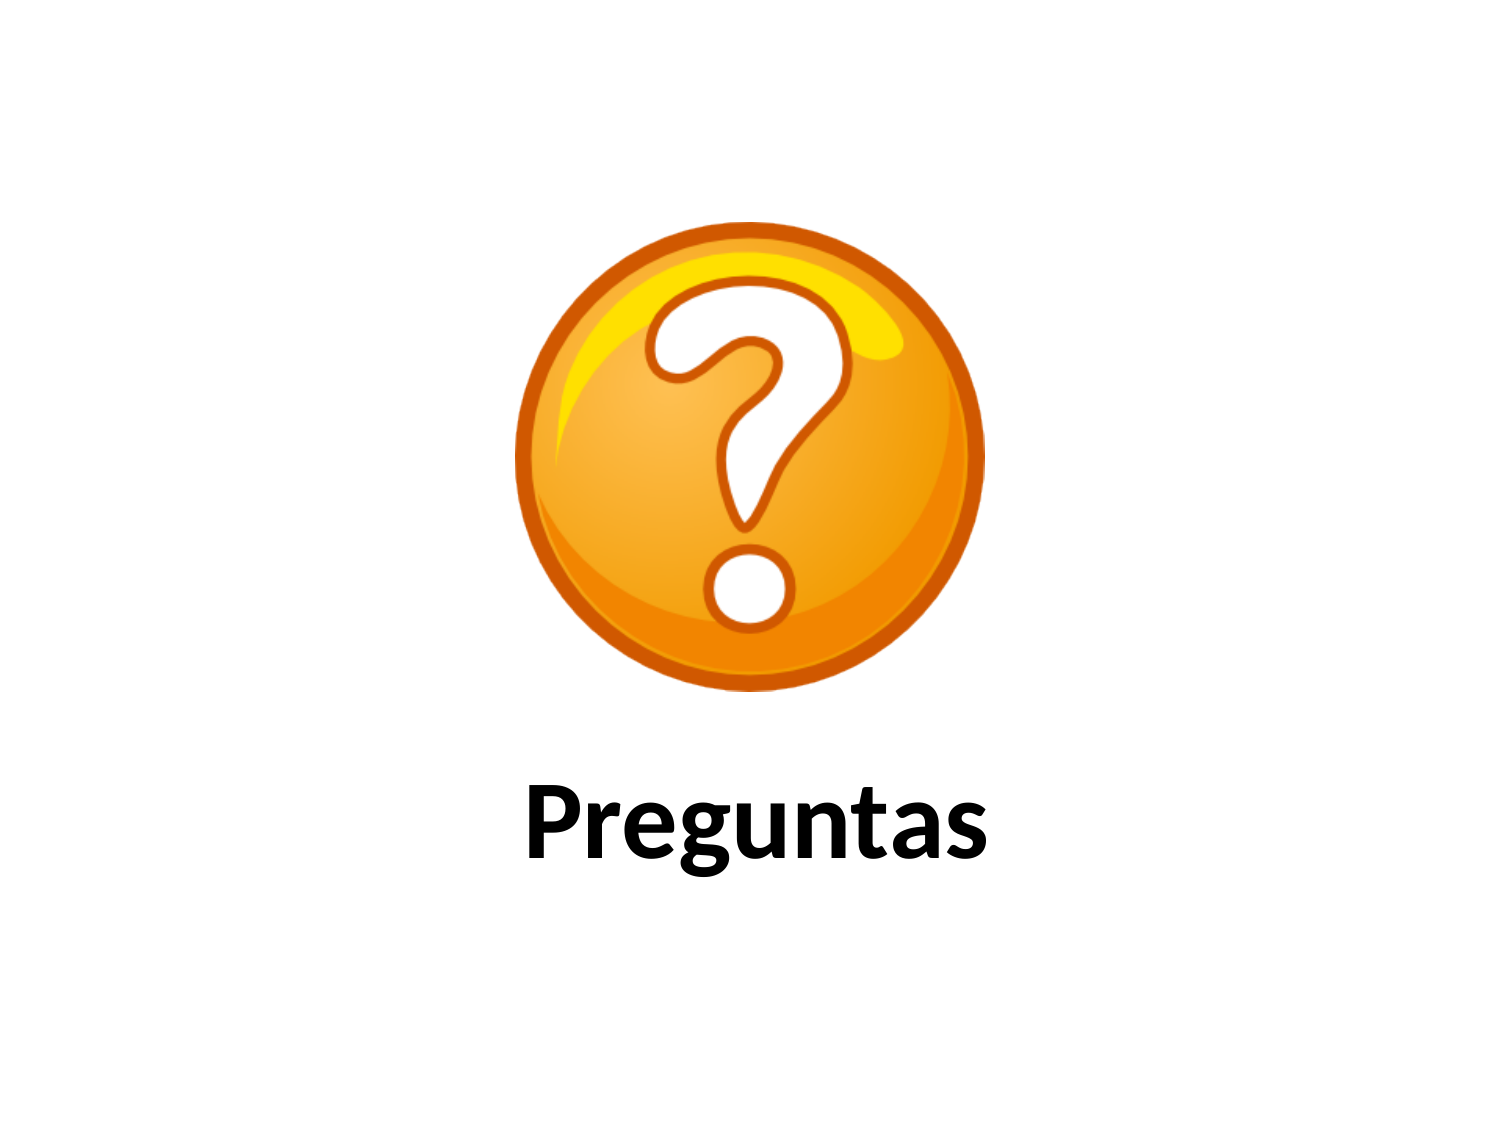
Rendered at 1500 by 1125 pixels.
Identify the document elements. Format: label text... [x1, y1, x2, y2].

text_box Preguntas [508, 738, 1005, 888]
picture [515, 222, 985, 692]
